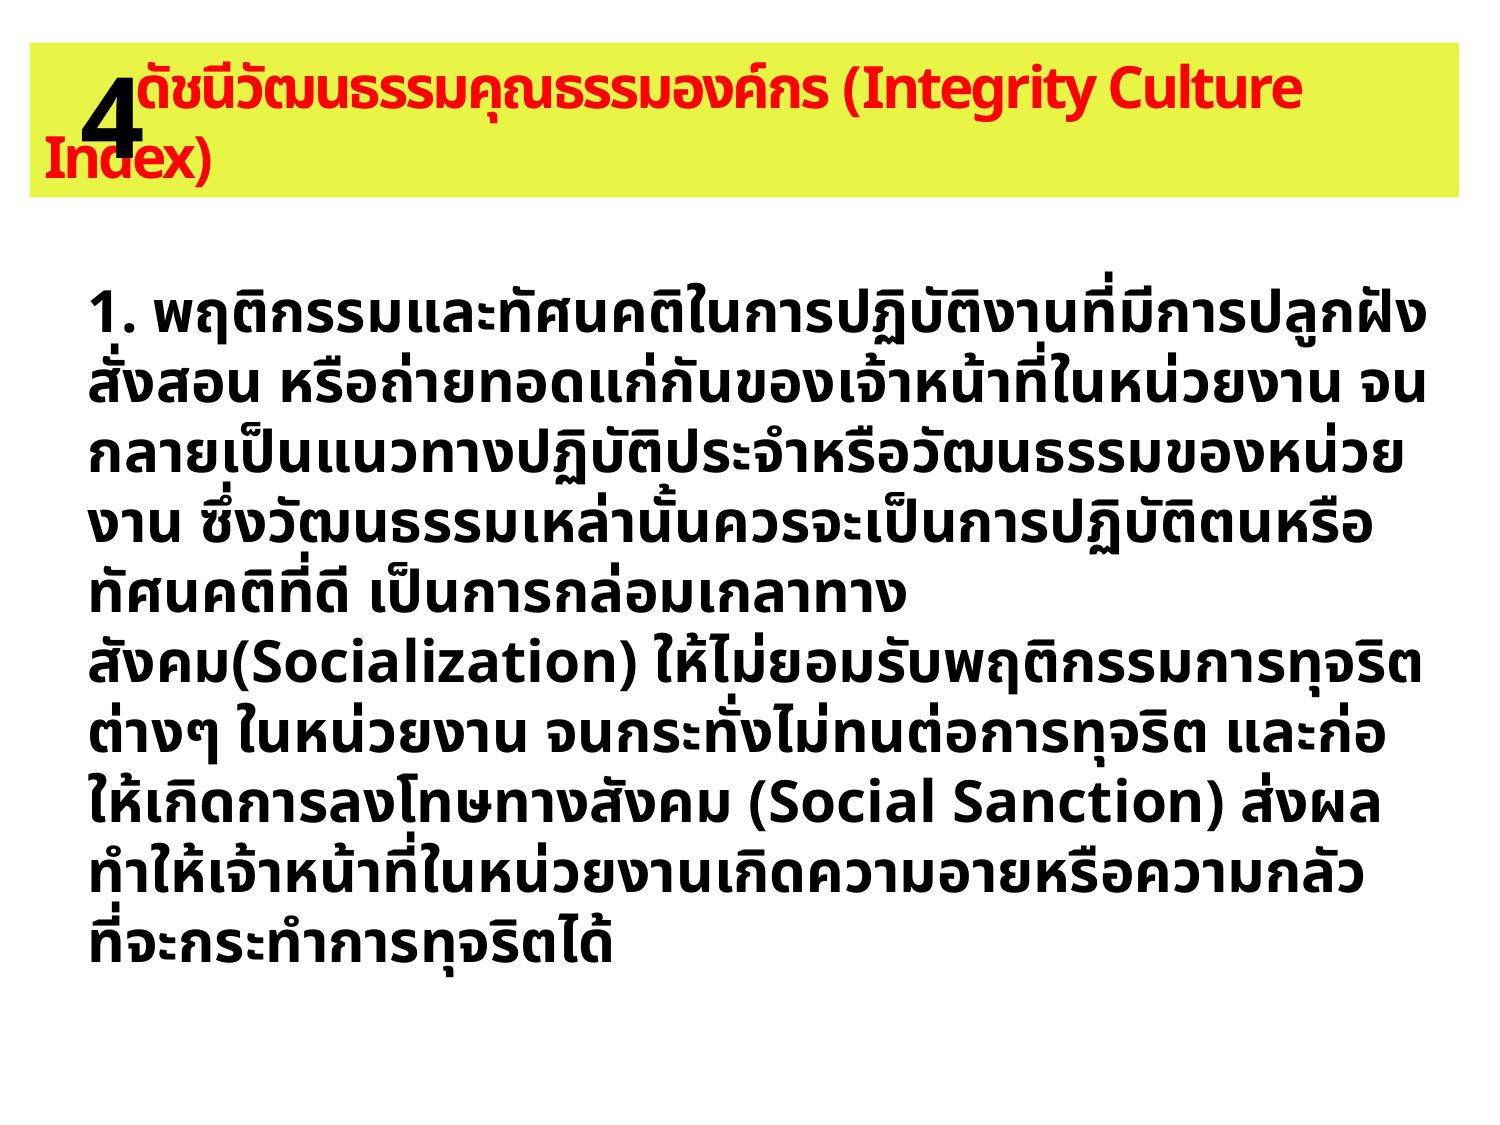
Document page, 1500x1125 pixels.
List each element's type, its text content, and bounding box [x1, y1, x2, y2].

text_box 1. พฤติกรรมและทัศนคติในการปฏิบัติงานที่มีการปลูกฝัง สั่งสอน หรือถ่ายทอดแก่กันของเจ้าหน้าที่ในหน่วยงาน จนกลายเป็นแนวทางปฏิบัติประจำหรือวัฒนธรรมของหน่วยงาน ซึ่งวัฒนธรรมเหล่านั้นควรจะเป็นการปฏิบัติตนหรือทัศนคติที่ดี เป็นการกล่อมเกลาทางสังคม(Socialization) ให้ไม่ยอมรับพฤติกรรมการทุจริตต่างๆ ในหน่วยงาน จนกระทั่งไม่ทนต่อการทุจริต และก่อให้เกิดการลงโทษทางสังคม (Social Sanction) ส่งผลทำให้เจ้าหน้าที่ในหน่วยงานเกิดความอายหรือความกลัว ที่จะกระทำการทุจริตได้ [71, 265, 1458, 984]
text_box ดัชนีวัฒนธรรมคุณธรรมองค์กร (Integrity Culture Index) [27, 40, 1461, 200]
text_box 4 [36, 38, 167, 189]
